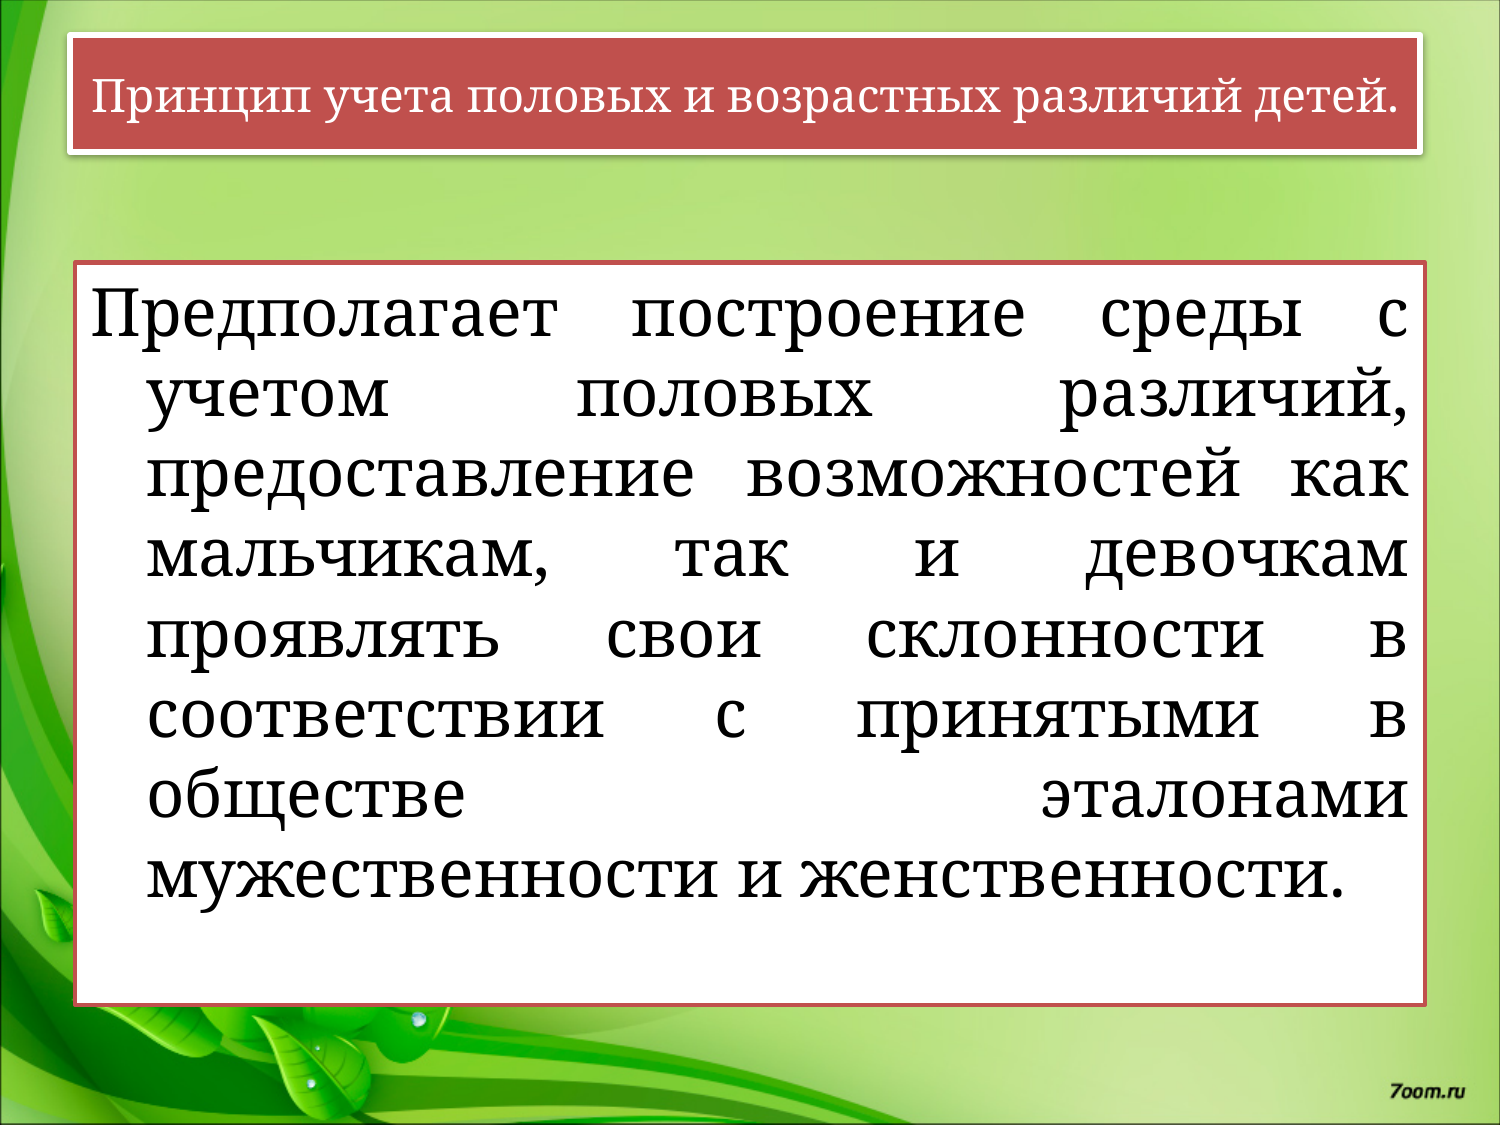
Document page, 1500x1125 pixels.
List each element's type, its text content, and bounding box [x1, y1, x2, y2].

picture [0, 0, 1500, 1125]
list Предполагает построение среды с учетом половых различий, предоставление возможностей как мальчикам, так и девочкам проявлять свои склонности в соответствии с принятыми в обществе эталонами мужественности и женственности. [73, 260, 1427, 1007]
title Принцип учета половых и возрастных различий детей. [67, 32, 1423, 155]
